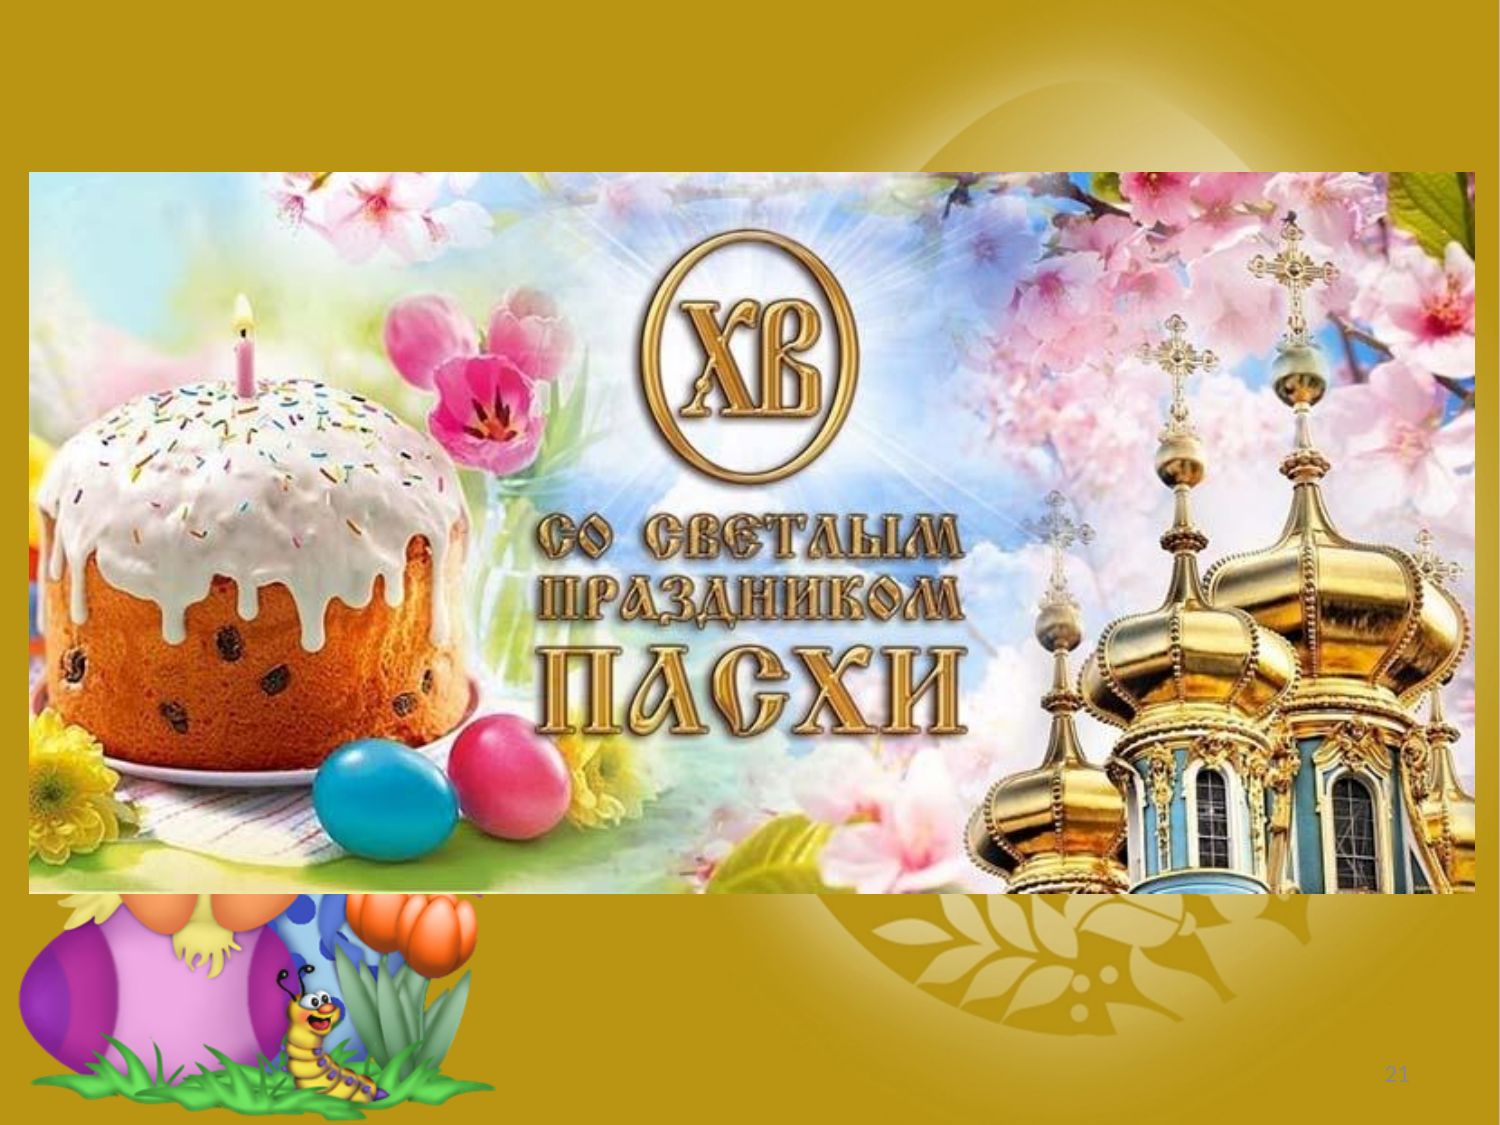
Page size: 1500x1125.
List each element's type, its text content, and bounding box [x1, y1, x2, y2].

picture [0, 0, 1500, 1125]
slide_number ‹#› [1074, 1042, 1425, 1103]
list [29, 172, 1475, 894]
